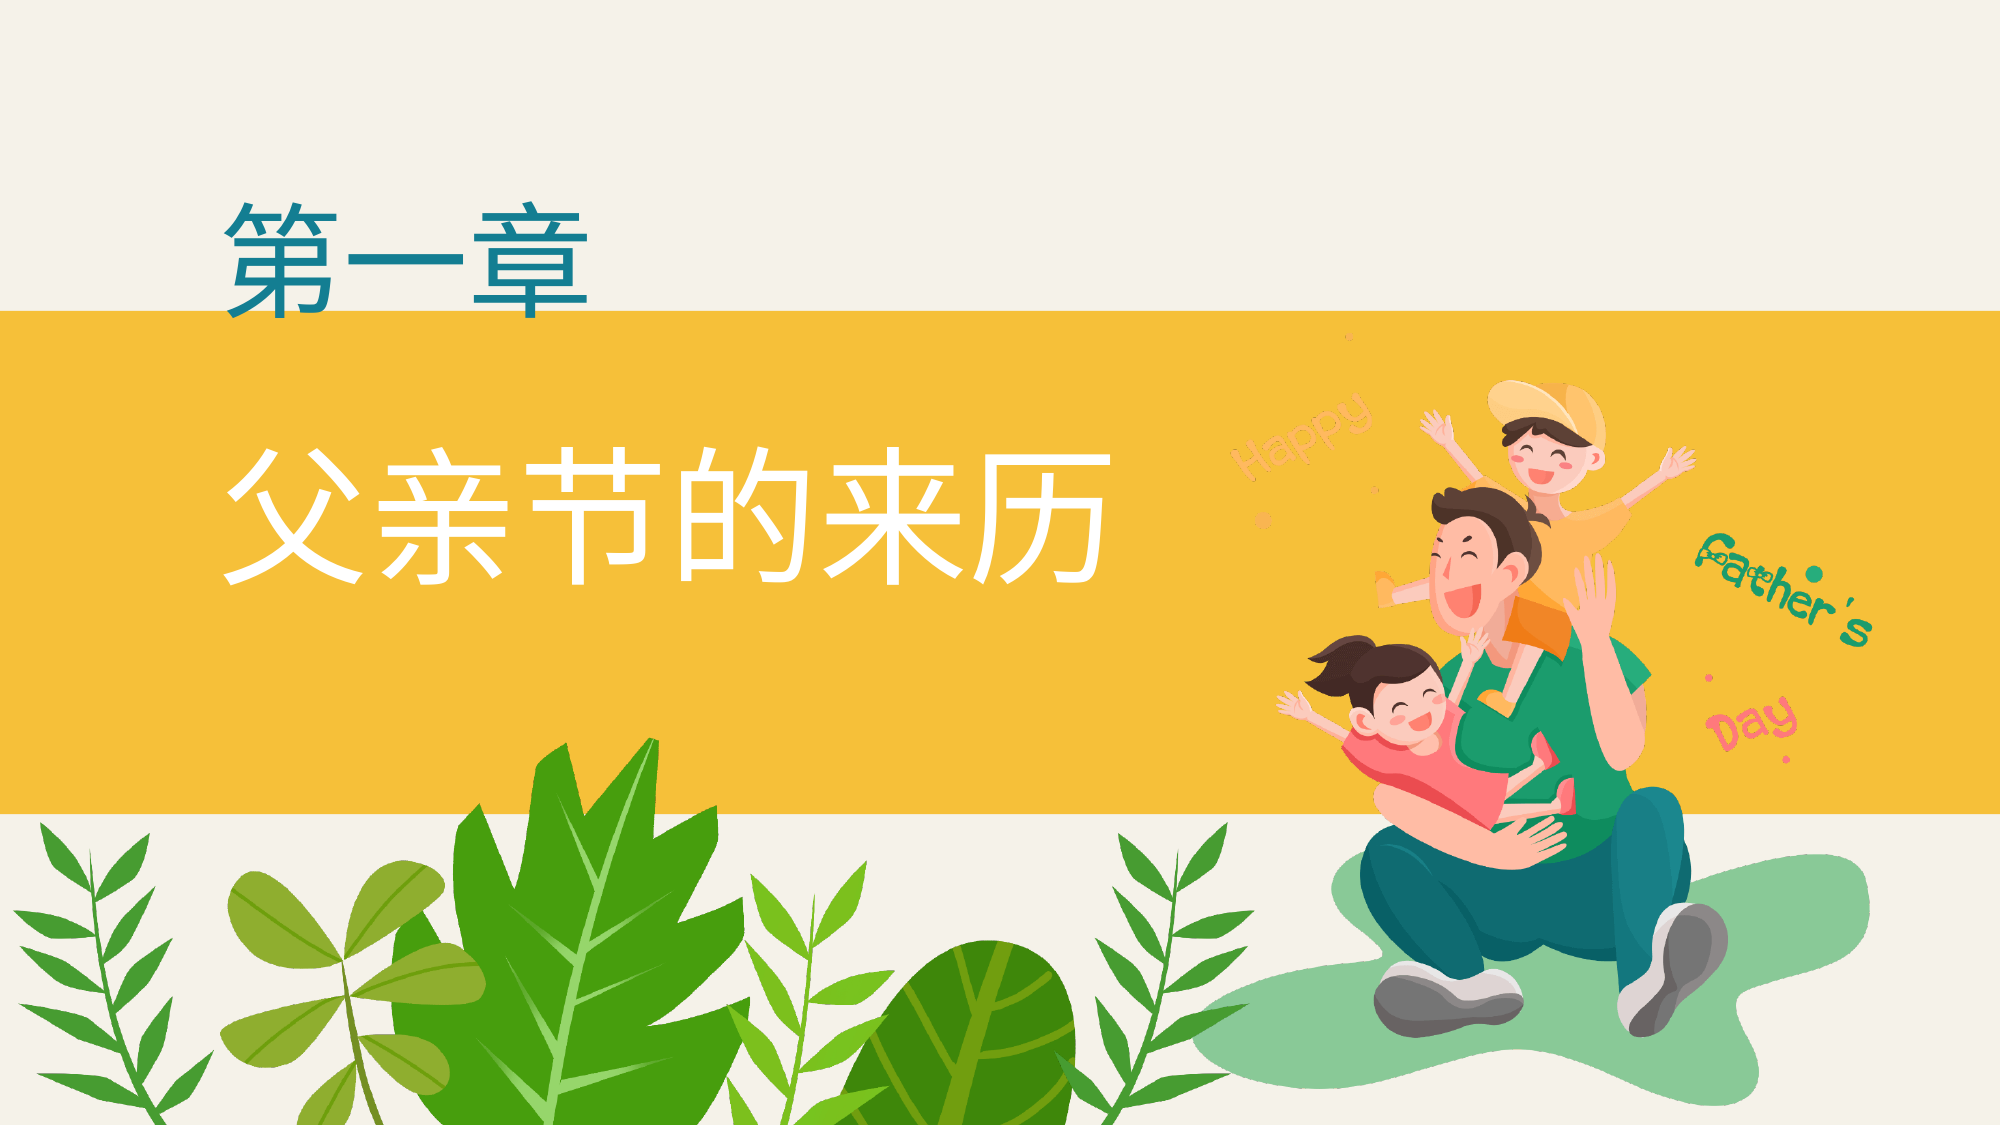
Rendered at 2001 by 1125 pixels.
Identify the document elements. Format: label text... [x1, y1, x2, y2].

text_box 父亲节的来历 [203, 416, 906, 612]
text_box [0, 685, 1267, 1125]
picture [906, 259, 2000, 1125]
text_box 第一章 [203, 176, 766, 341]
